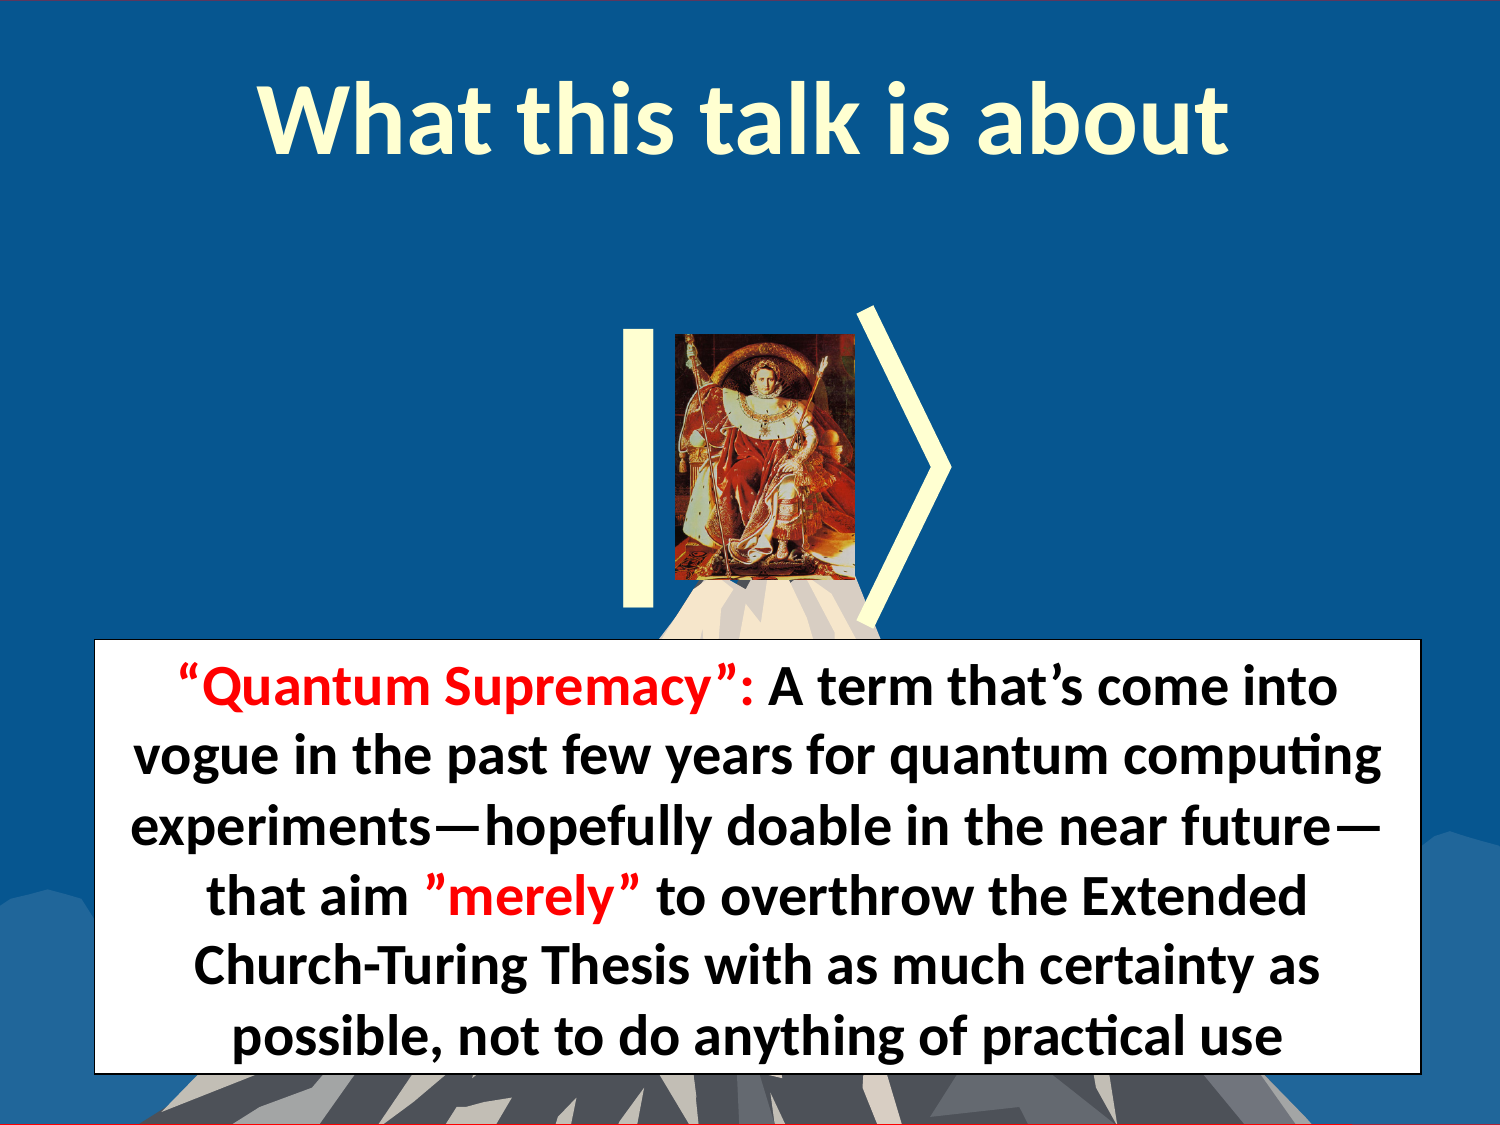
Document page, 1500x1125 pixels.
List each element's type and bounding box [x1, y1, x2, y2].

picture [674, 334, 856, 580]
text_box [0, 0, 1500, 1125]
